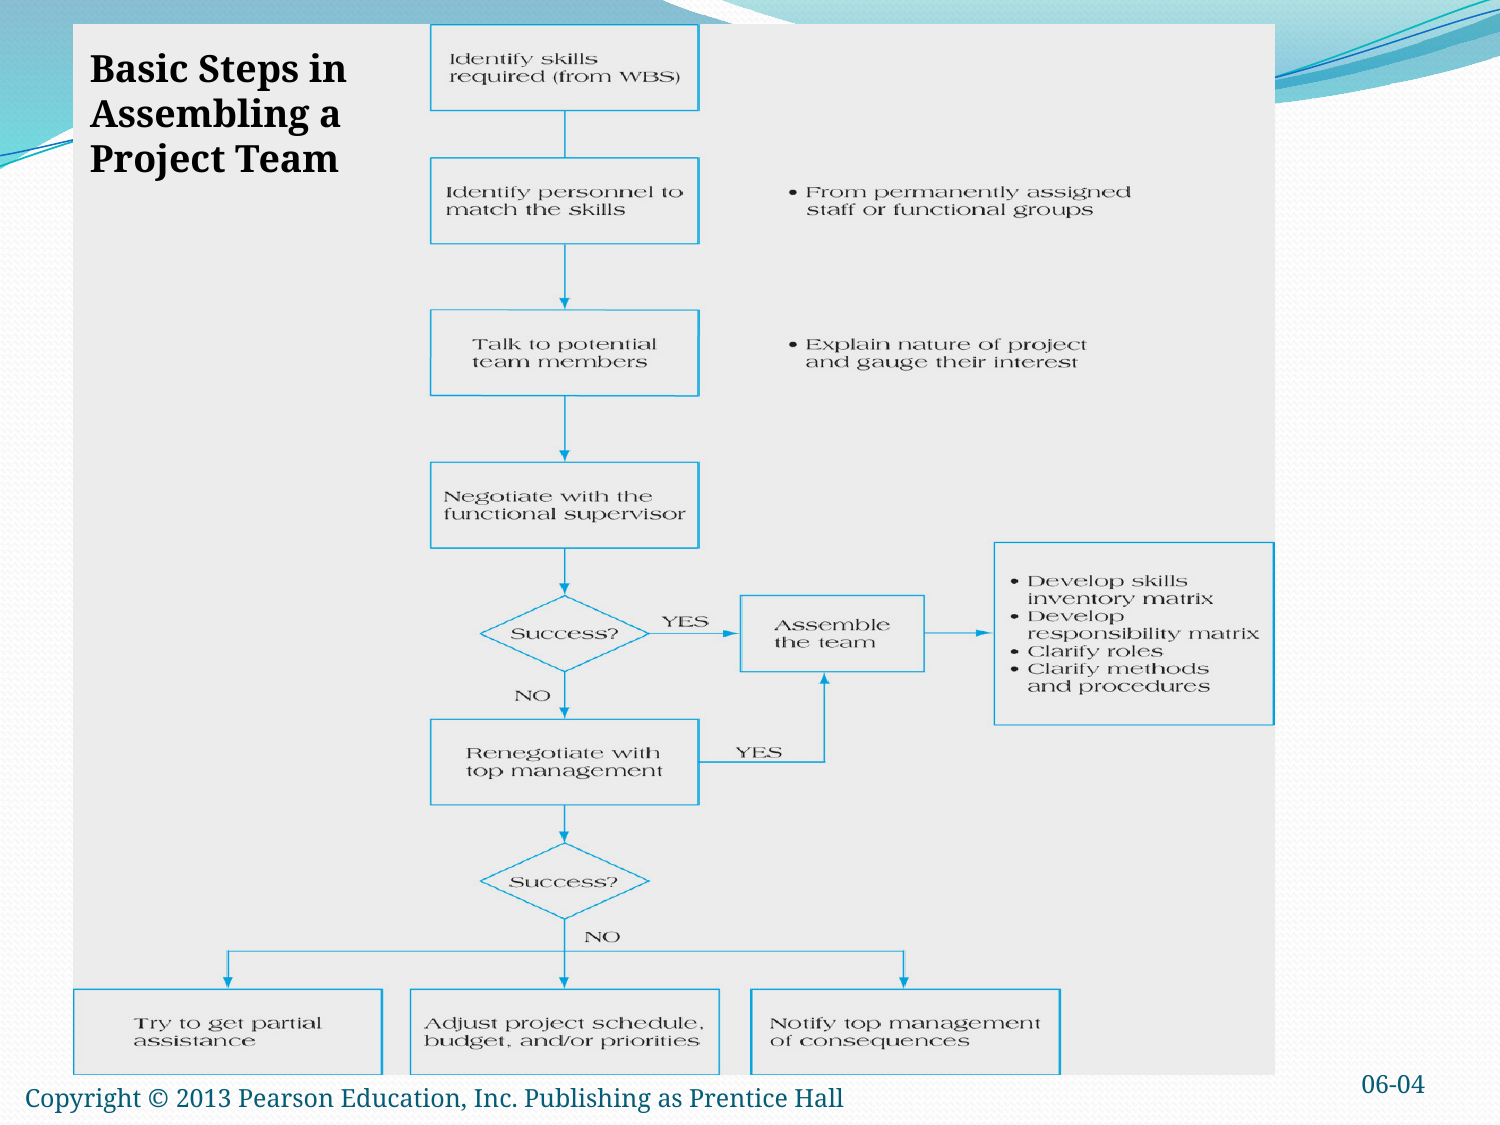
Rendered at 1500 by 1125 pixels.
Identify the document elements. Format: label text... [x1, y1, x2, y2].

picture [72, 24, 1276, 1076]
slide_number 06-04 [1299, 1042, 1425, 1103]
